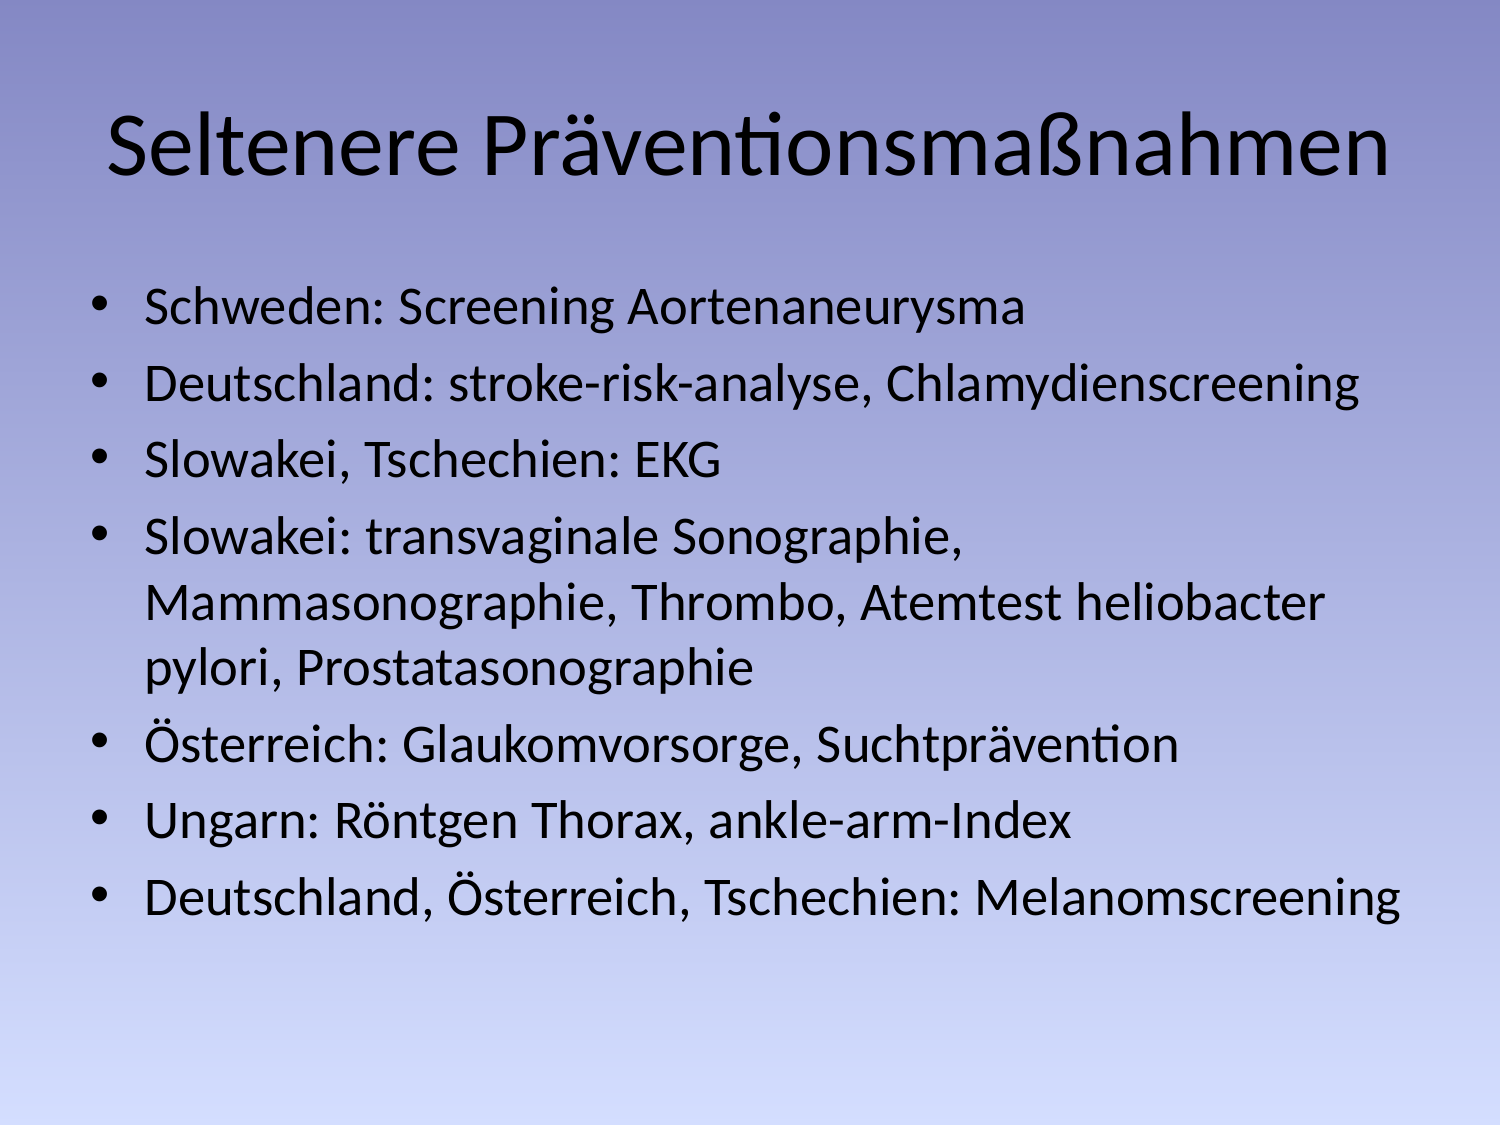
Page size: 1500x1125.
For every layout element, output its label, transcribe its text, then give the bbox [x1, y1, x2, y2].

list Schweden: Screening Aortenaneurysma Deutschland: stroke-risk-analyse, Chlamydienscreening Slowakei, Tschechien: EKG Slowakei: transvaginale Sonographie, Mammasonographie, Thrombo, Atemtest heliobacter pylori, Prostatasonographie Österreich: Glaukomvorsorge, Suchtprävention Ungarn: Röntgen Thorax, ankle-arm-Index Deutschland, Österreich, Tschechien: Melanomscreening [75, 262, 1425, 1005]
title Seltenere Präventionsmaßnahmen [75, 45, 1425, 233]
